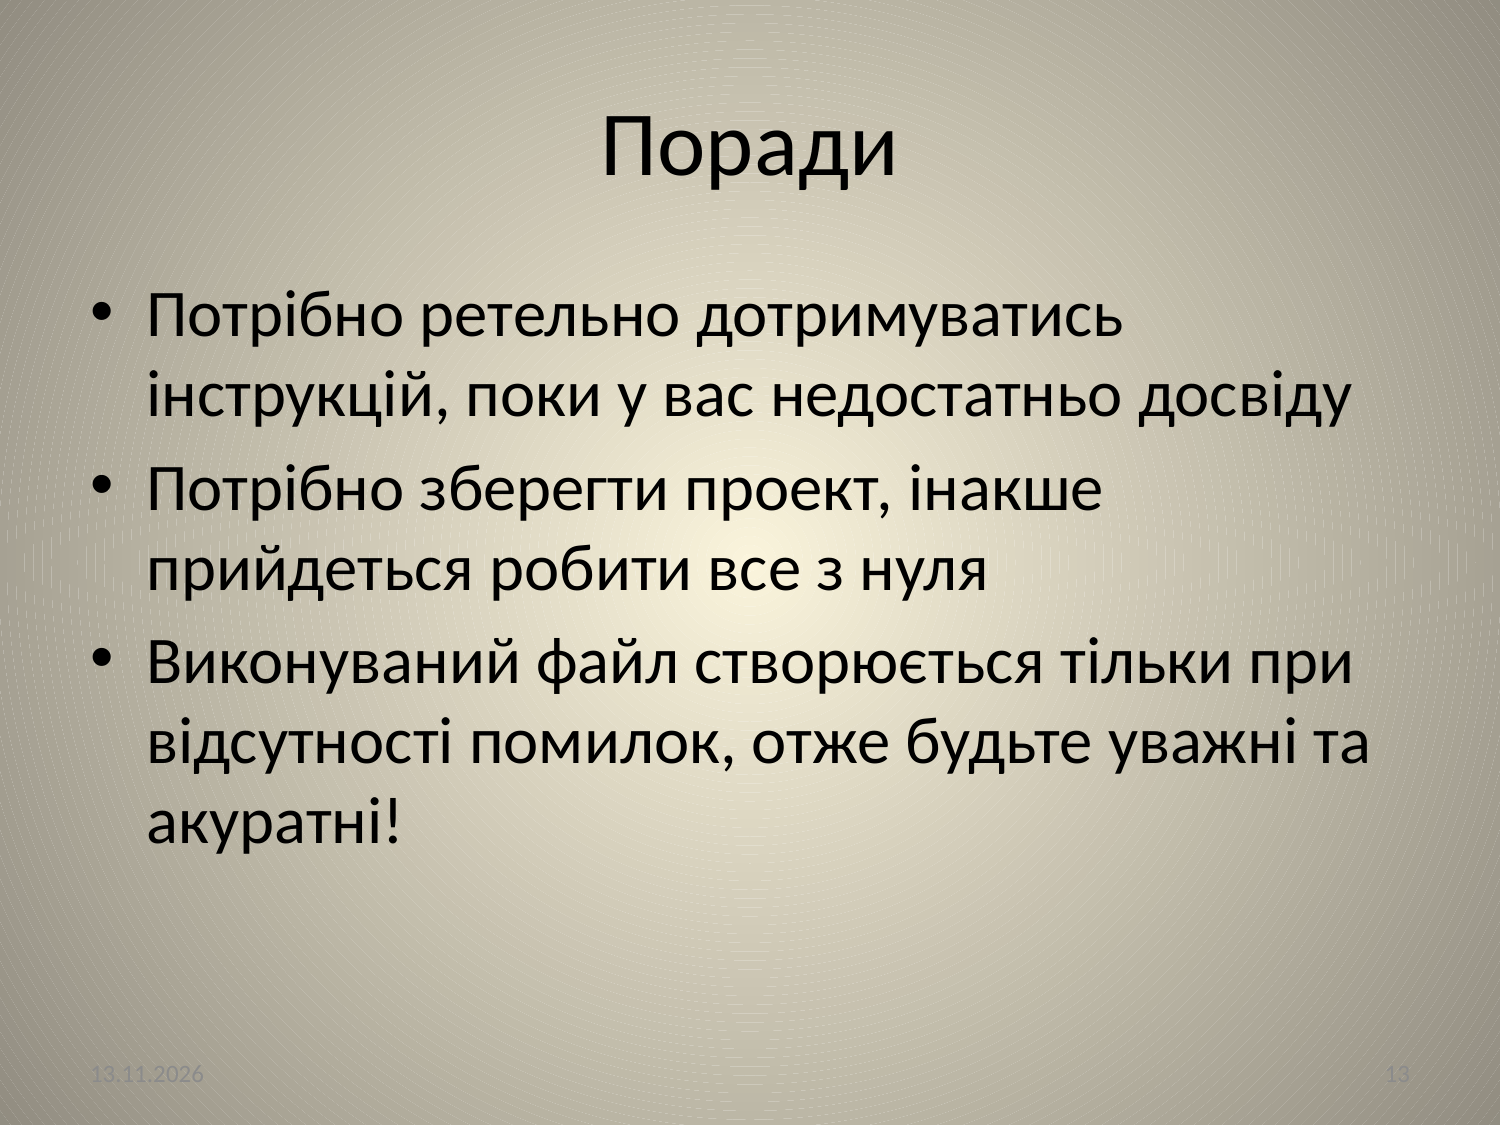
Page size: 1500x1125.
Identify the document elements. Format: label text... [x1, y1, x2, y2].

list Потрібно ретельно дотримуватись інструкцій, поки у вас недостатньо досвіду Потрібно зберегти проект, інакше прийдеться робити все з нуля Виконуваний файл створюється тільки при відсутності помилок, отже будьте уважні та акуратні! [75, 262, 1425, 1005]
title Поради [75, 45, 1425, 233]
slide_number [75, 1042, 425, 1103]
slide_number 13 [1074, 1042, 1425, 1103]
